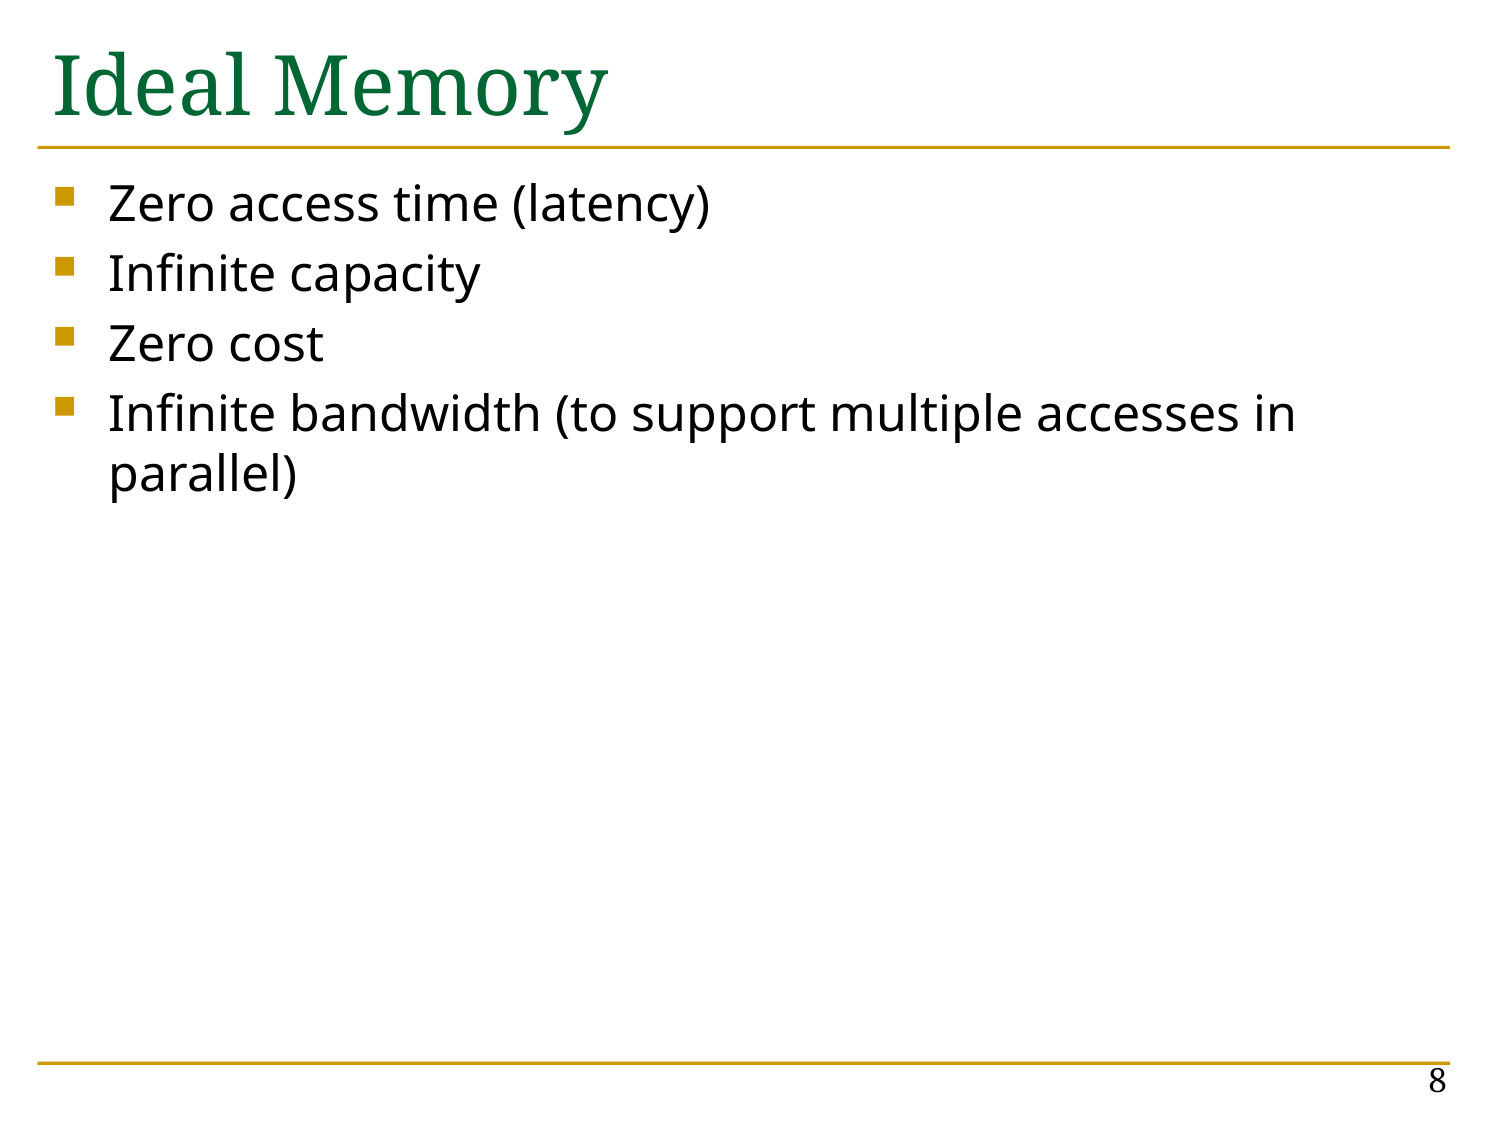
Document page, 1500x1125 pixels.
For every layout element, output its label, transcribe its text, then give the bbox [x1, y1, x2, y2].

slide_number 8 [1111, 1036, 1462, 1112]
list Zero access time (latency) Infinite capacity Zero cost Infinite bandwidth (to support multiple accesses in parallel) [37, 163, 1450, 1016]
title Ideal Memory [37, 24, 1450, 163]
